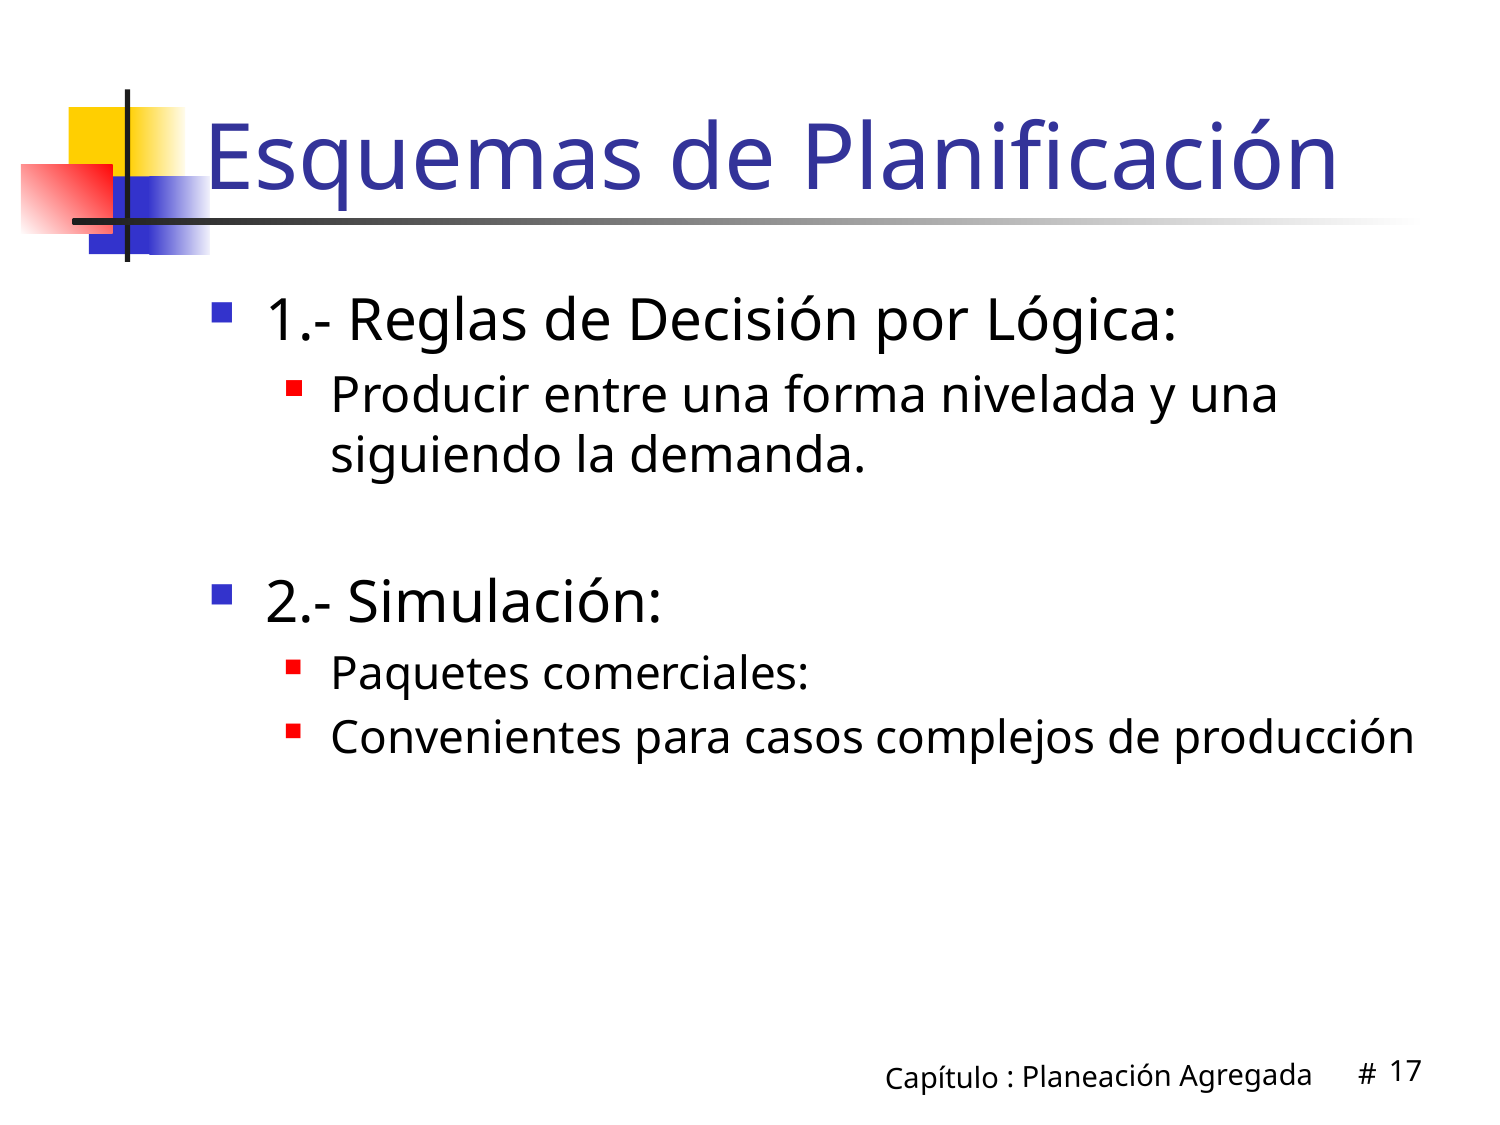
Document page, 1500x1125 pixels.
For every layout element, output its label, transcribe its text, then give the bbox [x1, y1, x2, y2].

title Esquemas de Planificación [188, 27, 1468, 216]
slide_number 17 [1124, 1024, 1438, 1101]
list 1.- Reglas de Decisión por Lógica: Producir entre una forma nivelada y una siguiendo la demanda. 2.- Simulación: Paquetes comerciales: Convenientes para casos complejos de producción [193, 274, 1470, 1007]
footer Capítulo : Planeación Agregada # [836, 1028, 1427, 1109]
